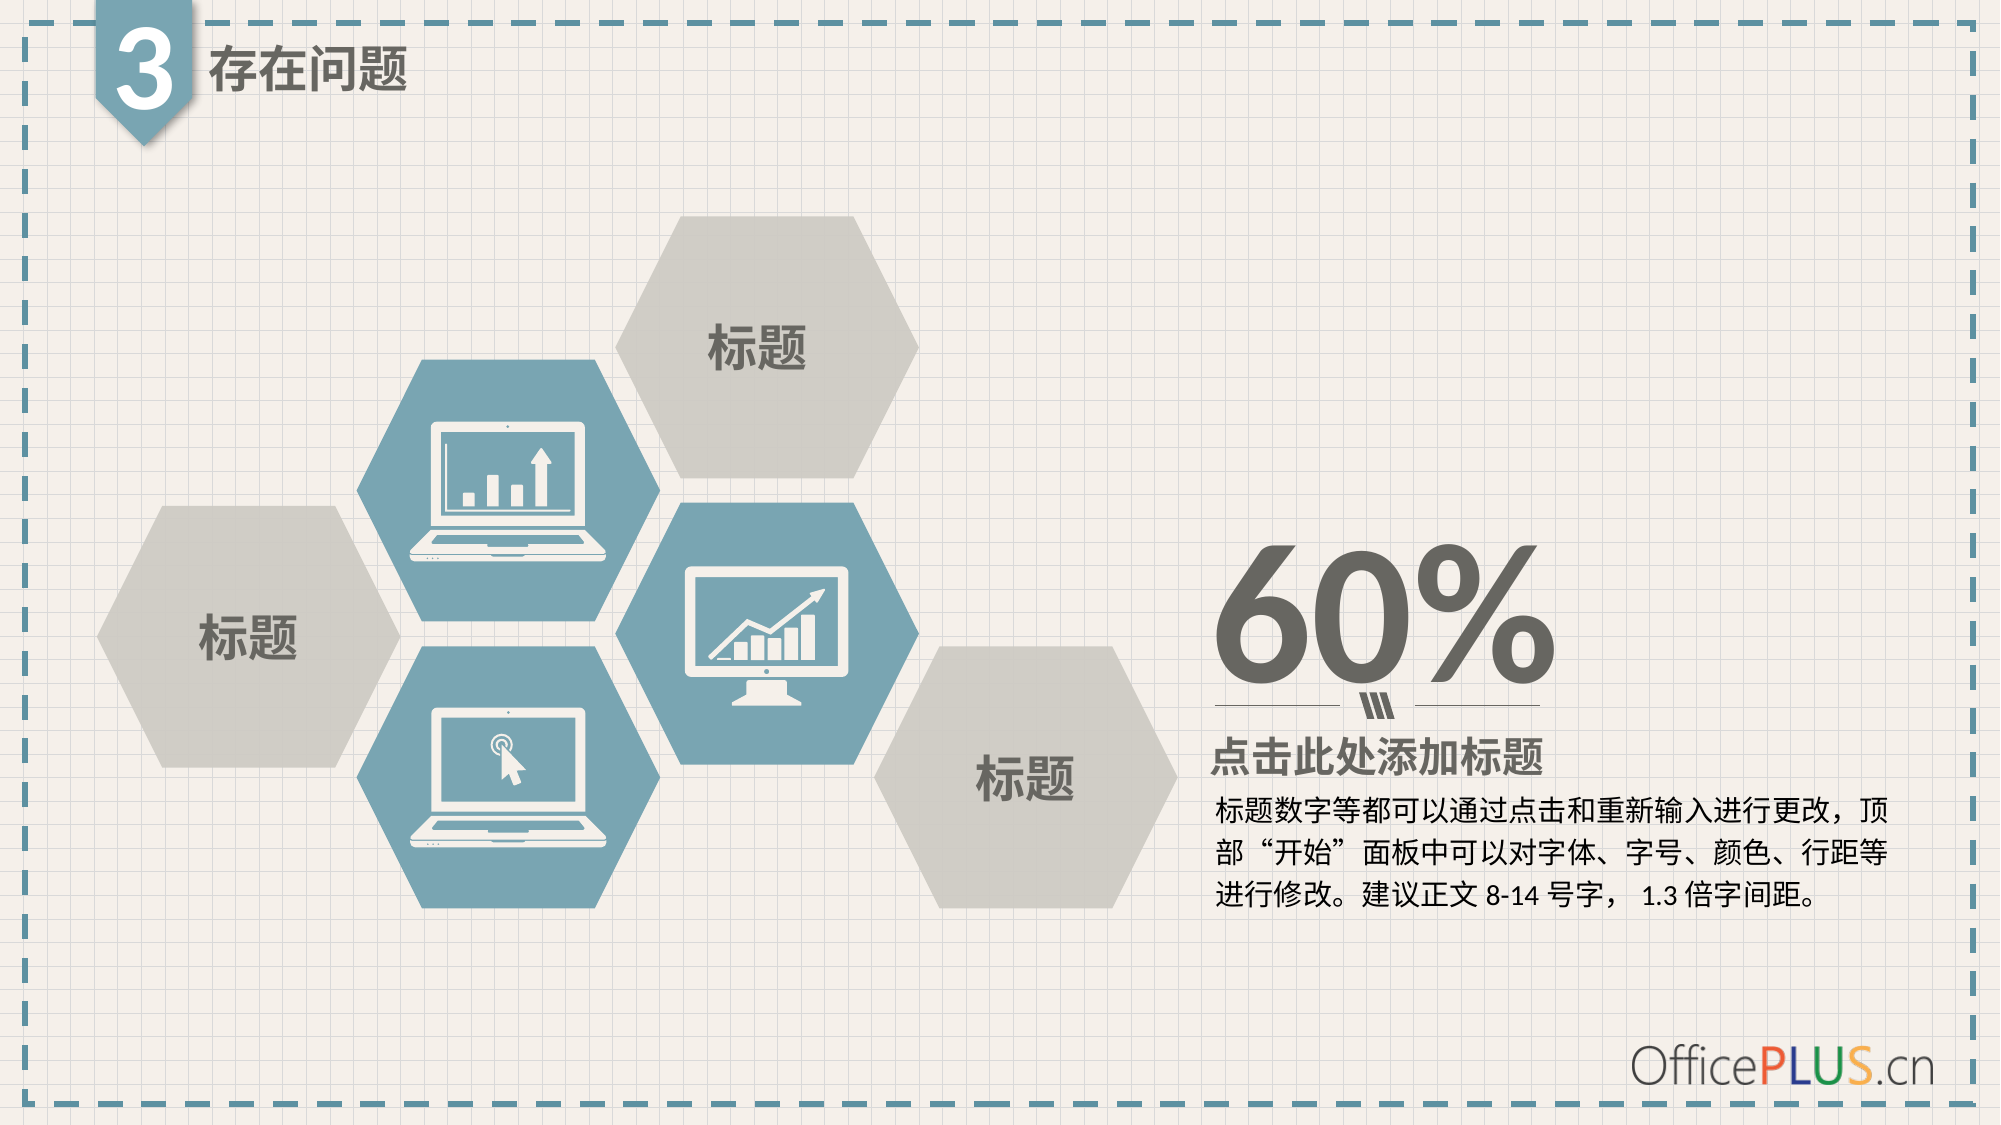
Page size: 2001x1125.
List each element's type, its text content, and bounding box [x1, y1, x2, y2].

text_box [96, 216, 1178, 909]
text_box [409, 707, 607, 848]
text_box 点击此处添加标题 [1195, 723, 1559, 788]
text_box [138, 142, 150, 148]
text_box 3 [97, 0, 191, 142]
picture [1632, 1044, 1933, 1085]
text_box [684, 566, 849, 706]
text_box 60% [1195, 474, 1574, 730]
text_box 标题数字等都可以通过点击和重新输入进行更改，顶部“开始”面板中可以对字体、字号、颜色、行距等进行修改。建议正文8-14号字，1.3倍字间距。 [1200, 777, 1905, 919]
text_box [1214, 692, 1540, 719]
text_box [409, 421, 607, 562]
text_box 存在问题 [200, 30, 424, 105]
